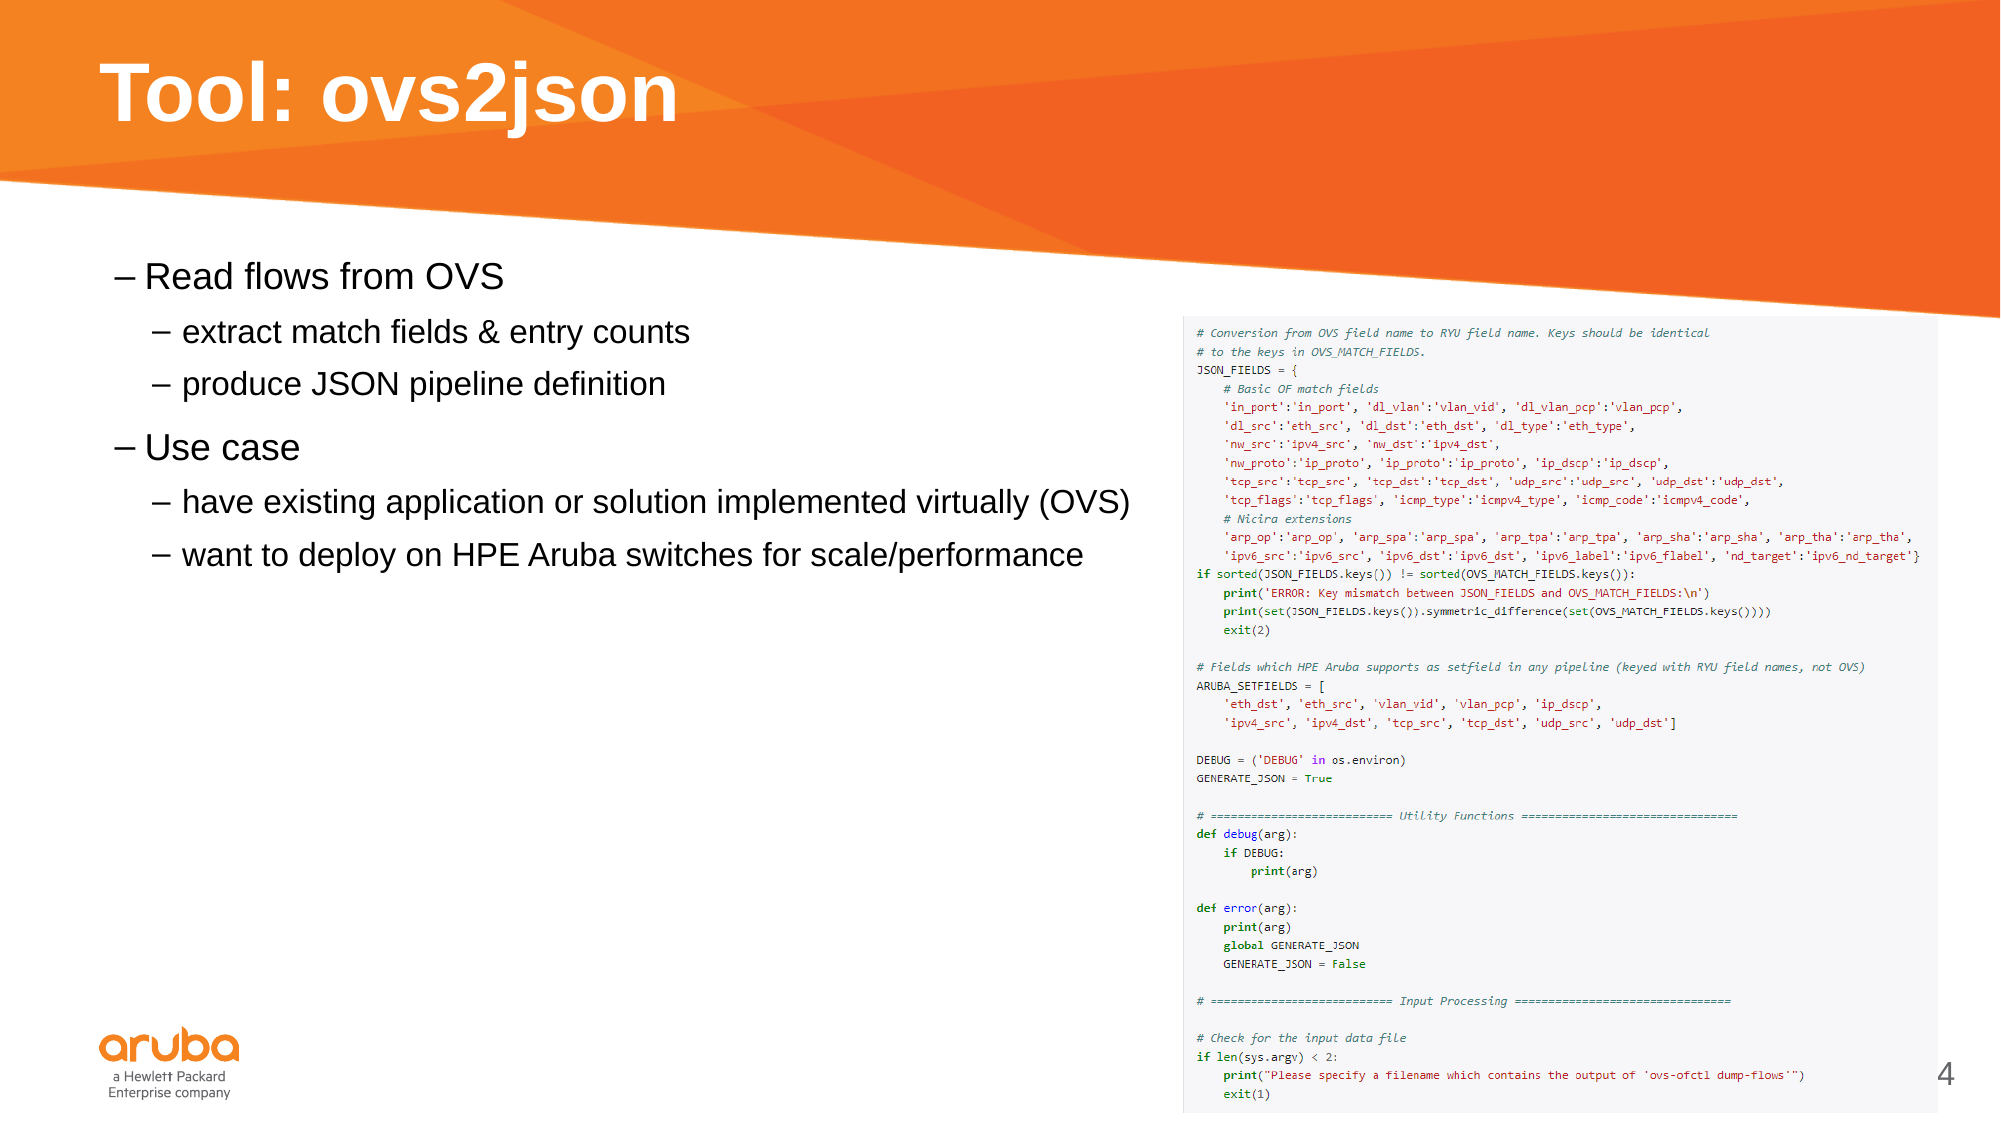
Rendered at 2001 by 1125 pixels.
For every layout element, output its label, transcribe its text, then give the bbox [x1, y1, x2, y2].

picture [0, 0, 2001, 1125]
text_box Read flows from OVS extract match fields & entry counts produce JSON pipeline definition Use case have existing application or solution implemented virtually (OVS) want to deploy on HPE Aruba switches for scale/performance [99, 249, 1900, 1000]
title Tool: ovs2json [99, 50, 1450, 145]
